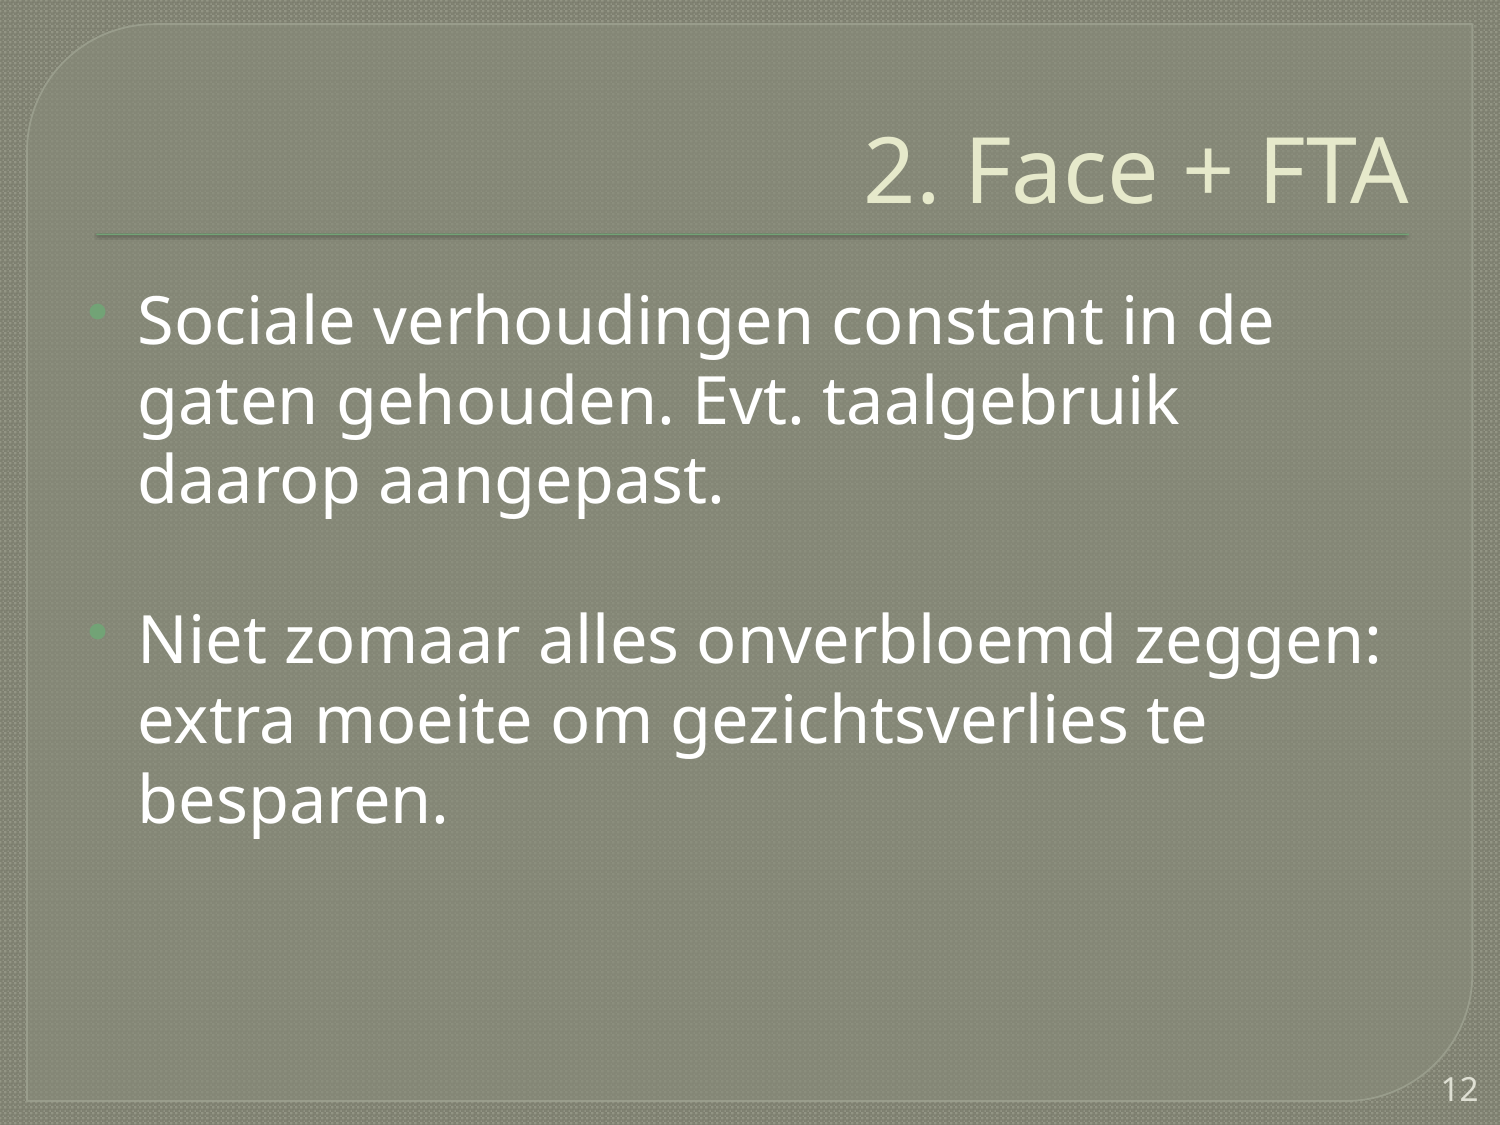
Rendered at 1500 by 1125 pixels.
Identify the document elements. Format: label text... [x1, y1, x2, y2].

list Sociale verhoudingen constant in de gaten gehouden. Evt. taalgebruik daarop aangepast. Niet zomaar alles onverbloemd zeggen: extra moeite om gezichtsverlies te besparen. [75, 270, 1425, 1013]
title 2. Face + FTA [75, 41, 1425, 230]
slide_number 12 [1417, 1068, 1494, 1114]
